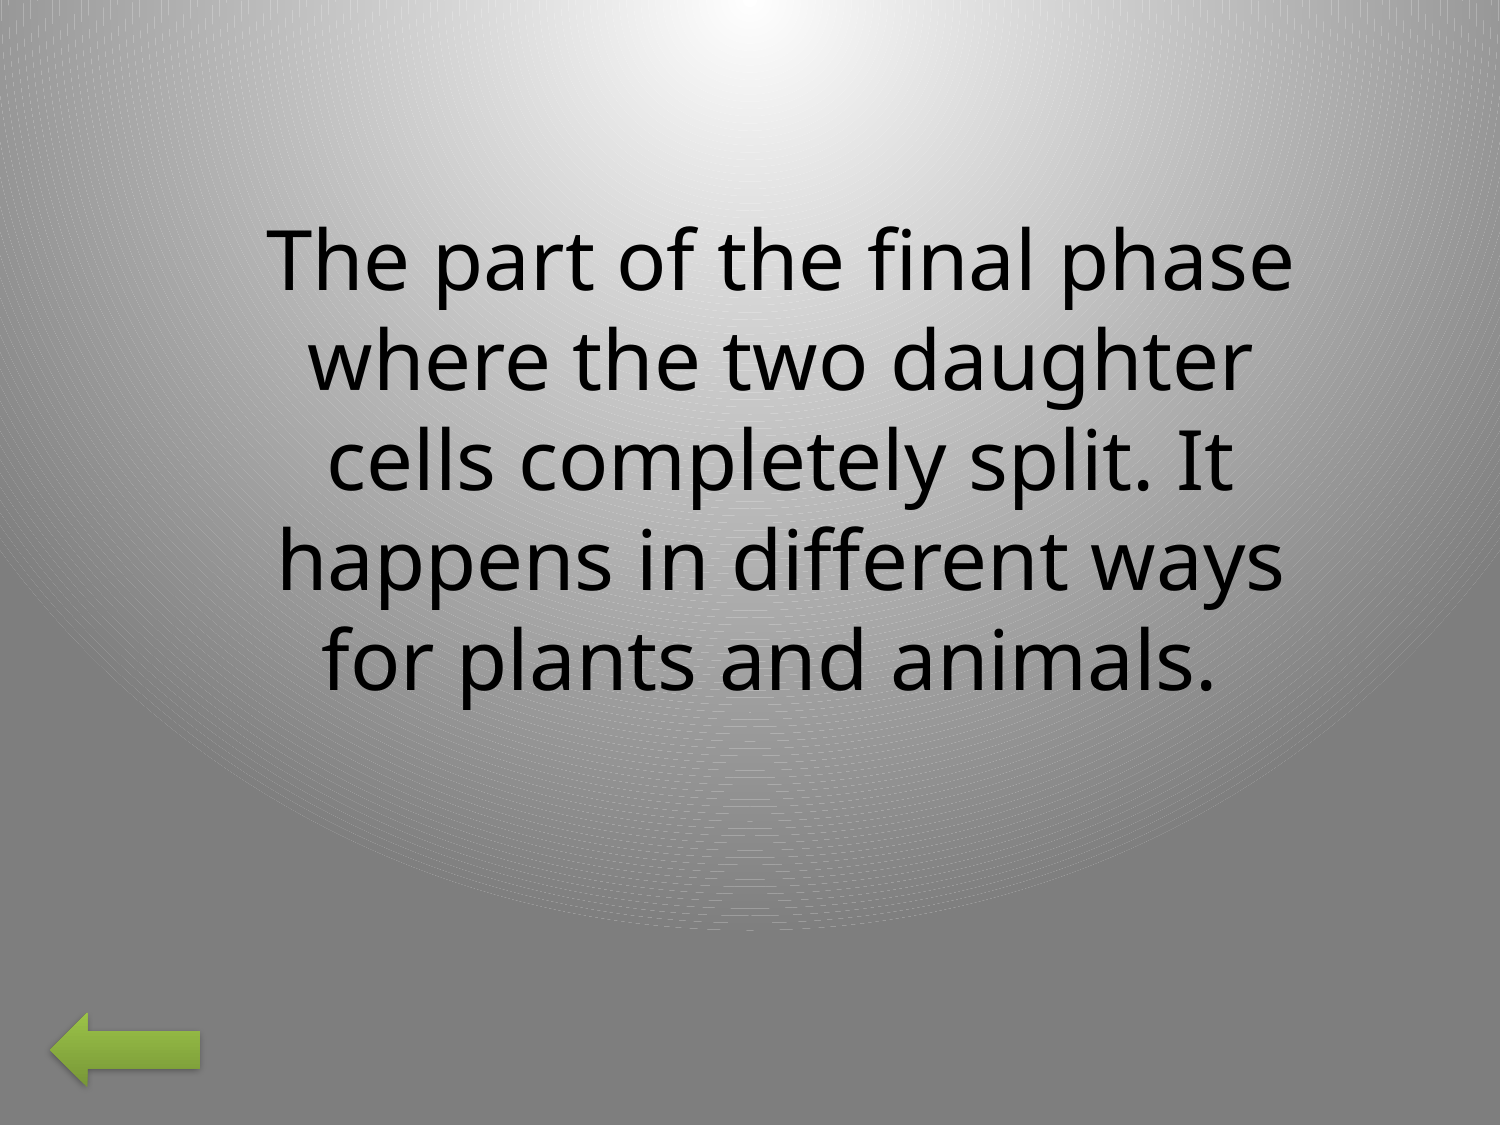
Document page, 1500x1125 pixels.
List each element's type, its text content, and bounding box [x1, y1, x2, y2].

text_box The part of the final phase where the two daughter cells completely split. It happens in different ways for plants and animals. [224, 200, 1338, 715]
text_box [49, 1012, 200, 1088]
